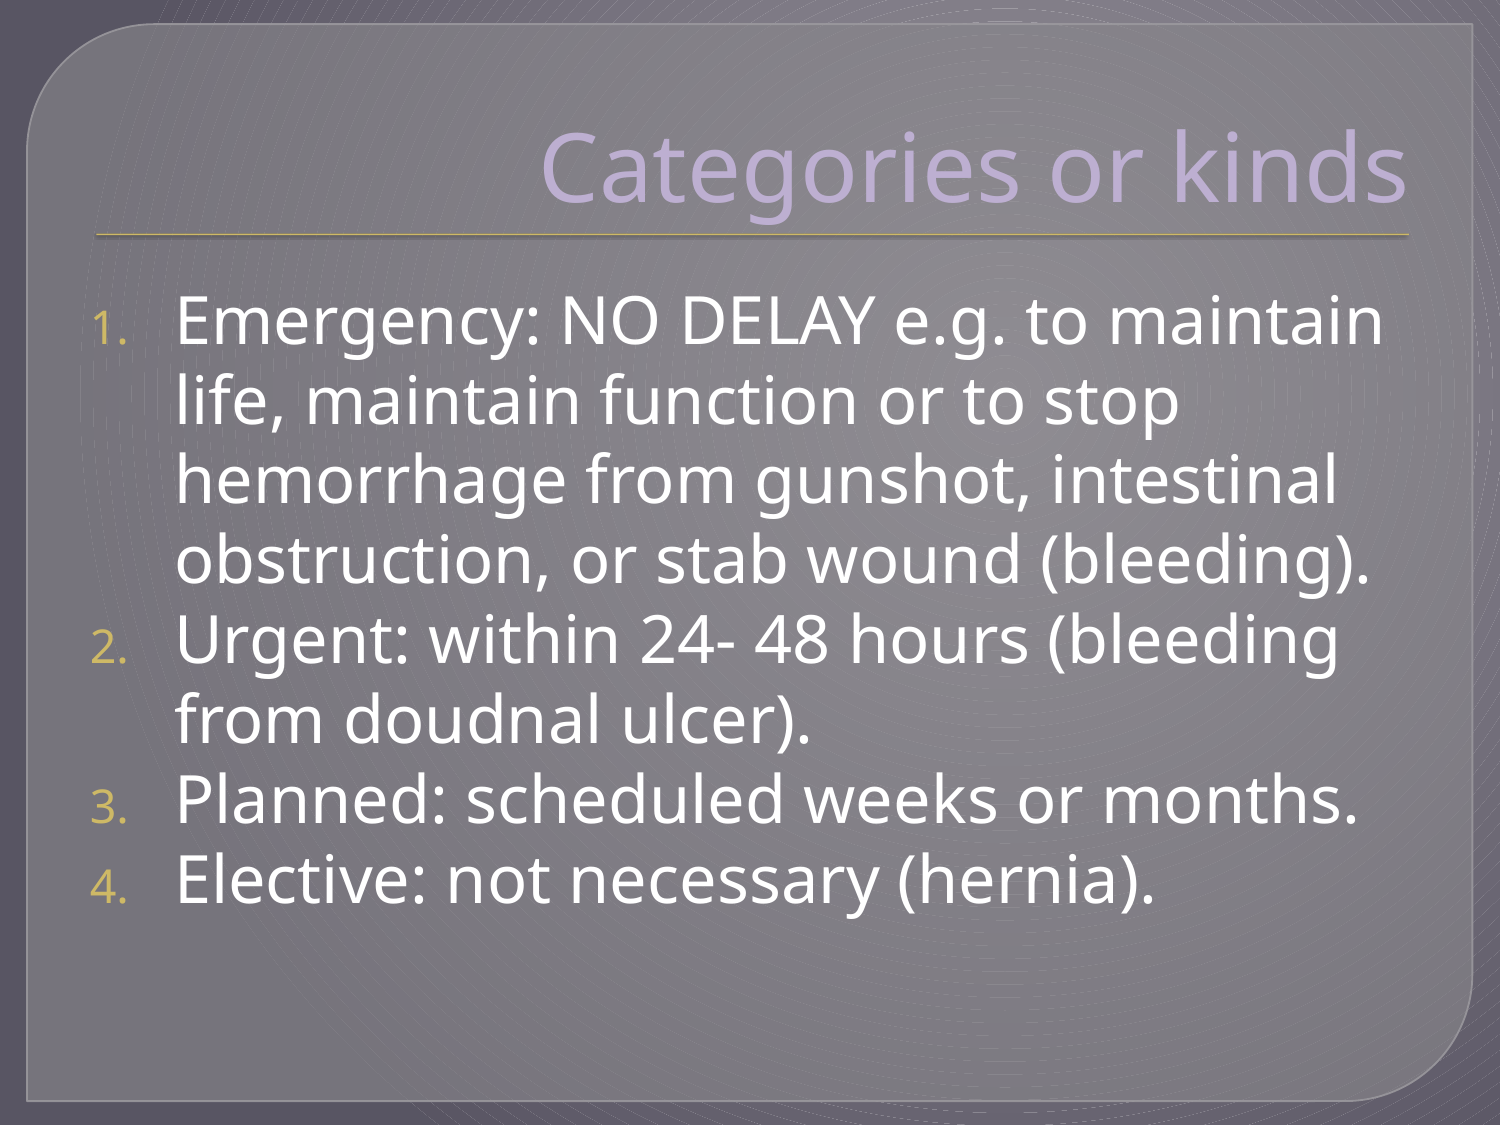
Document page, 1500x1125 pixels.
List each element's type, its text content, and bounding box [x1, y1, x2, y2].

list Emergency: NO DELAY e.g. to maintain life, maintain function or to stop hemorrhage from gunshot, intestinal obstruction, or stab wound (bleeding). Urgent: within 24- 48 hours (bleeding from doudnal ulcer). Planned: scheduled weeks or months. Elective: not necessary (hernia). [75, 270, 1425, 1013]
title Categories or kinds [75, 41, 1425, 230]
